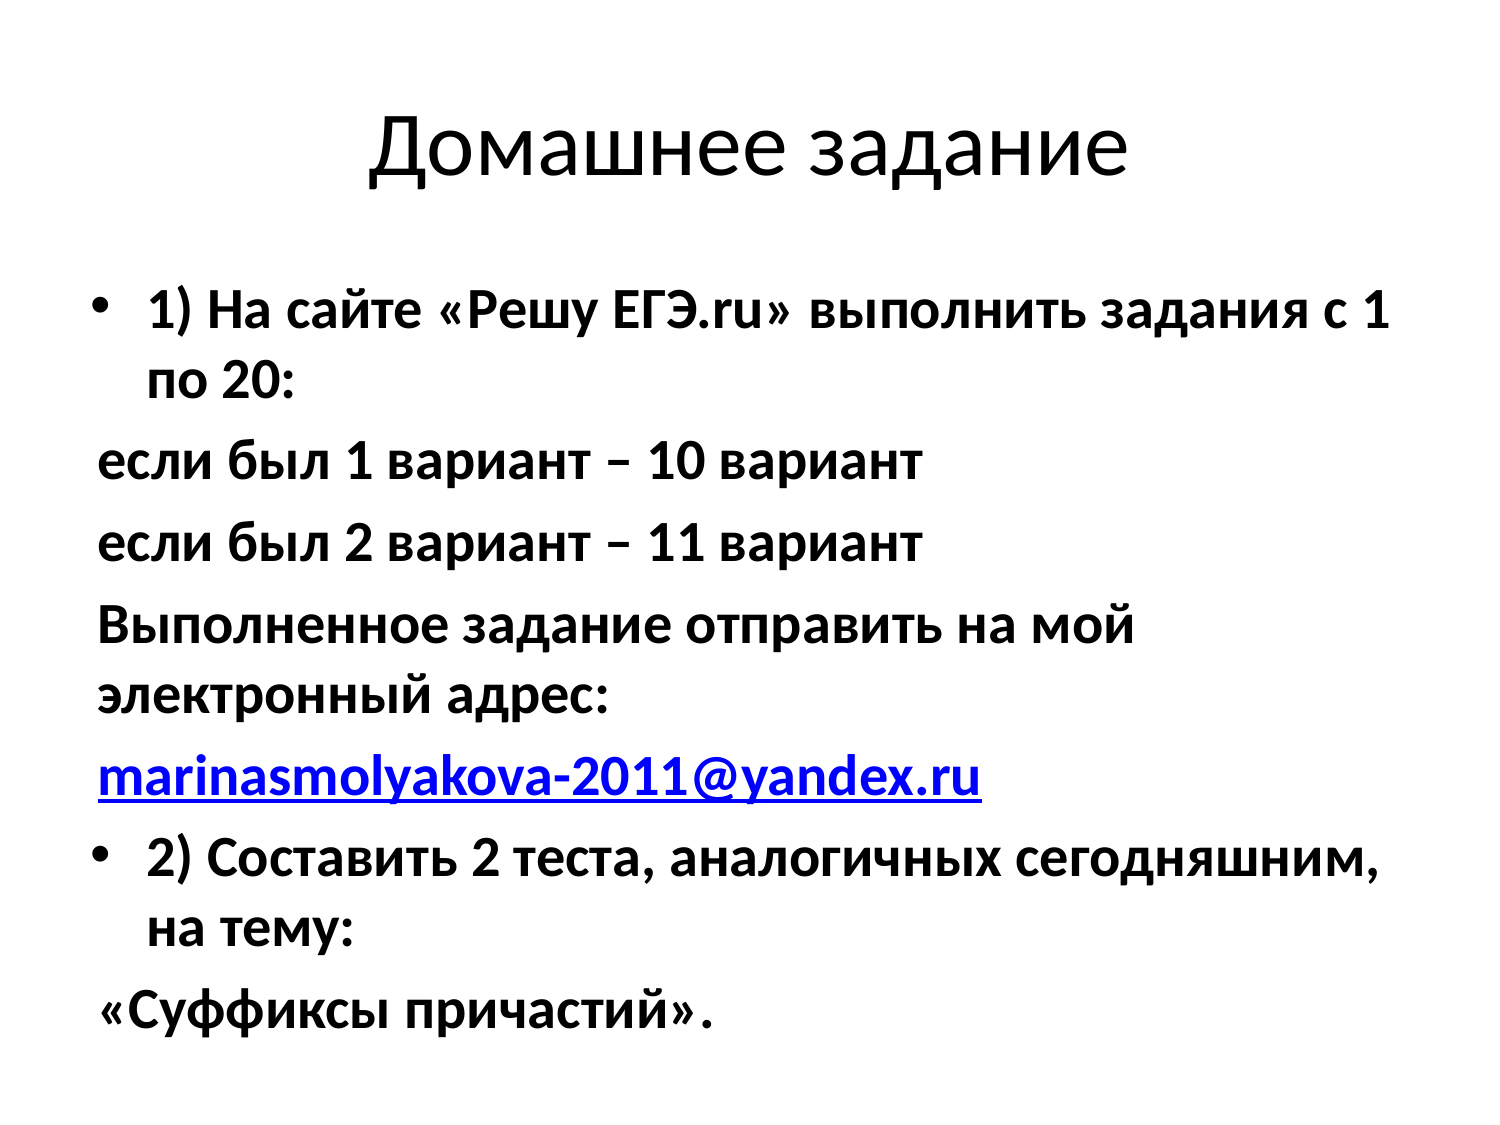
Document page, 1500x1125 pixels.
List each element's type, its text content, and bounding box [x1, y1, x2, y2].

list 1) На сайте «Решу ЕГЭ.ru» выполнить задания с 1 по 20: если был 1 вариант – 10 вариант если был 2 вариант – 11 вариант Выполненное задание отправить на мой электронный адрес: marinasmolyakova-2011@yandex.ru 2) Составить 2 теста, аналогичных сегодняшним, на тему: «Суффиксы причастий». [75, 262, 1425, 1005]
title Домашнее задание [75, 45, 1425, 233]
